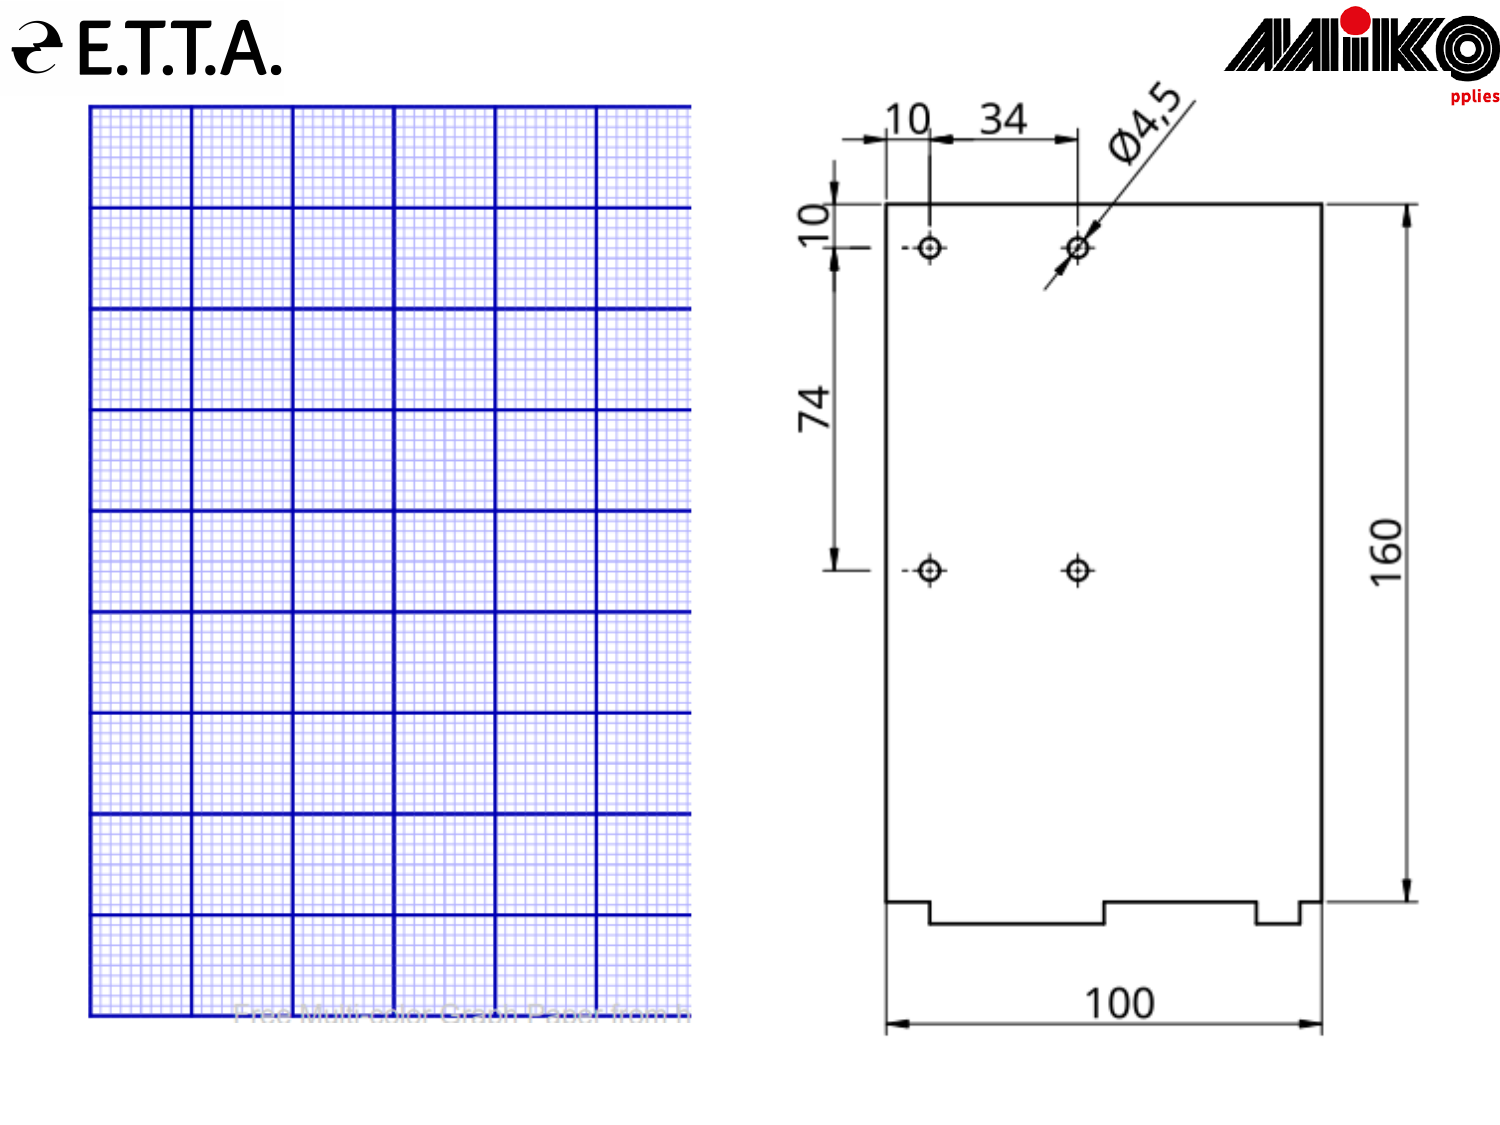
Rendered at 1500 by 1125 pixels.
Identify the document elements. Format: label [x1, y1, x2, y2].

picture [0, 1, 284, 96]
picture [86, 101, 692, 1024]
picture [764, 6, 1500, 1055]
